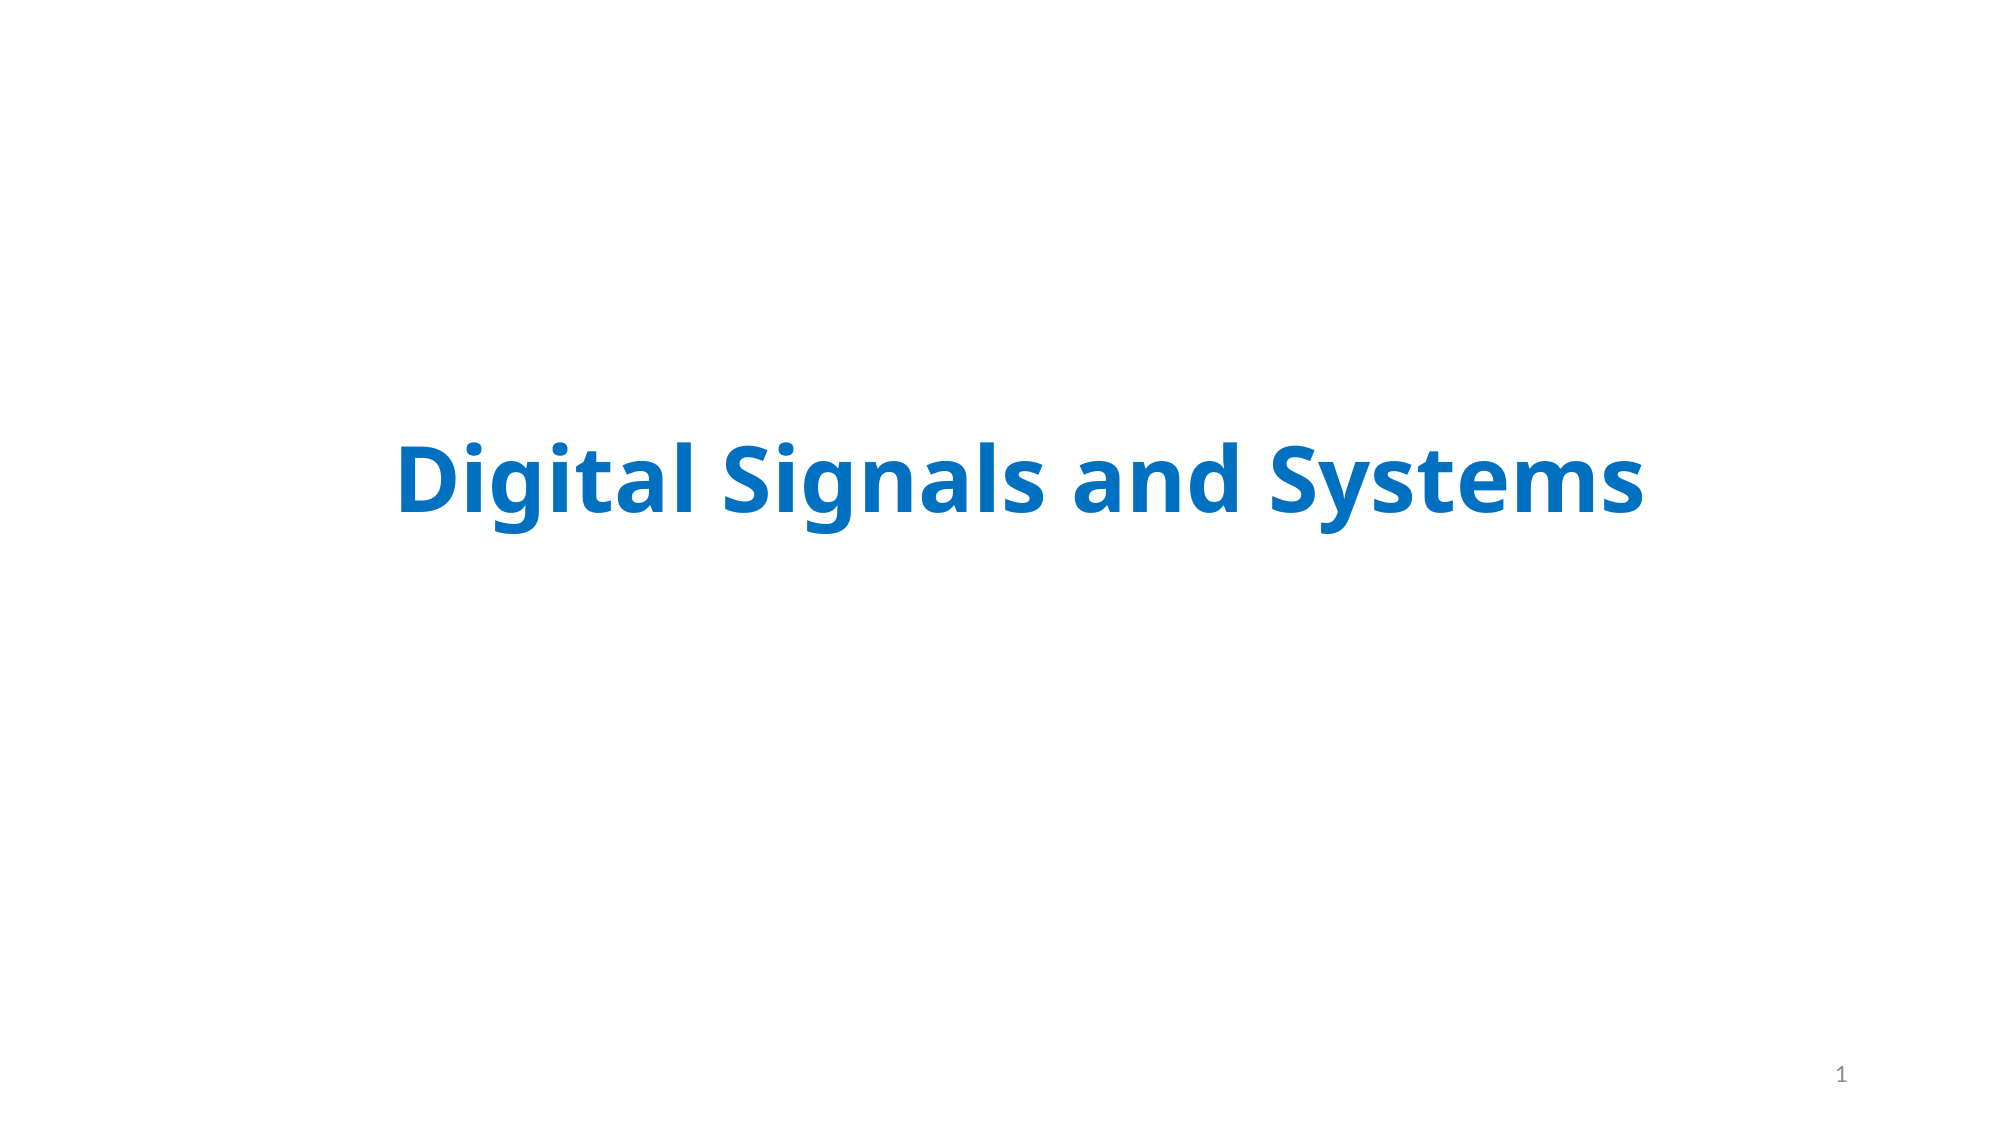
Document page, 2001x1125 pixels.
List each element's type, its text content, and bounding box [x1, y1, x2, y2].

slide_number 1 [1412, 1042, 1863, 1103]
text_box Digital Signals and Systems [378, 405, 1662, 538]
